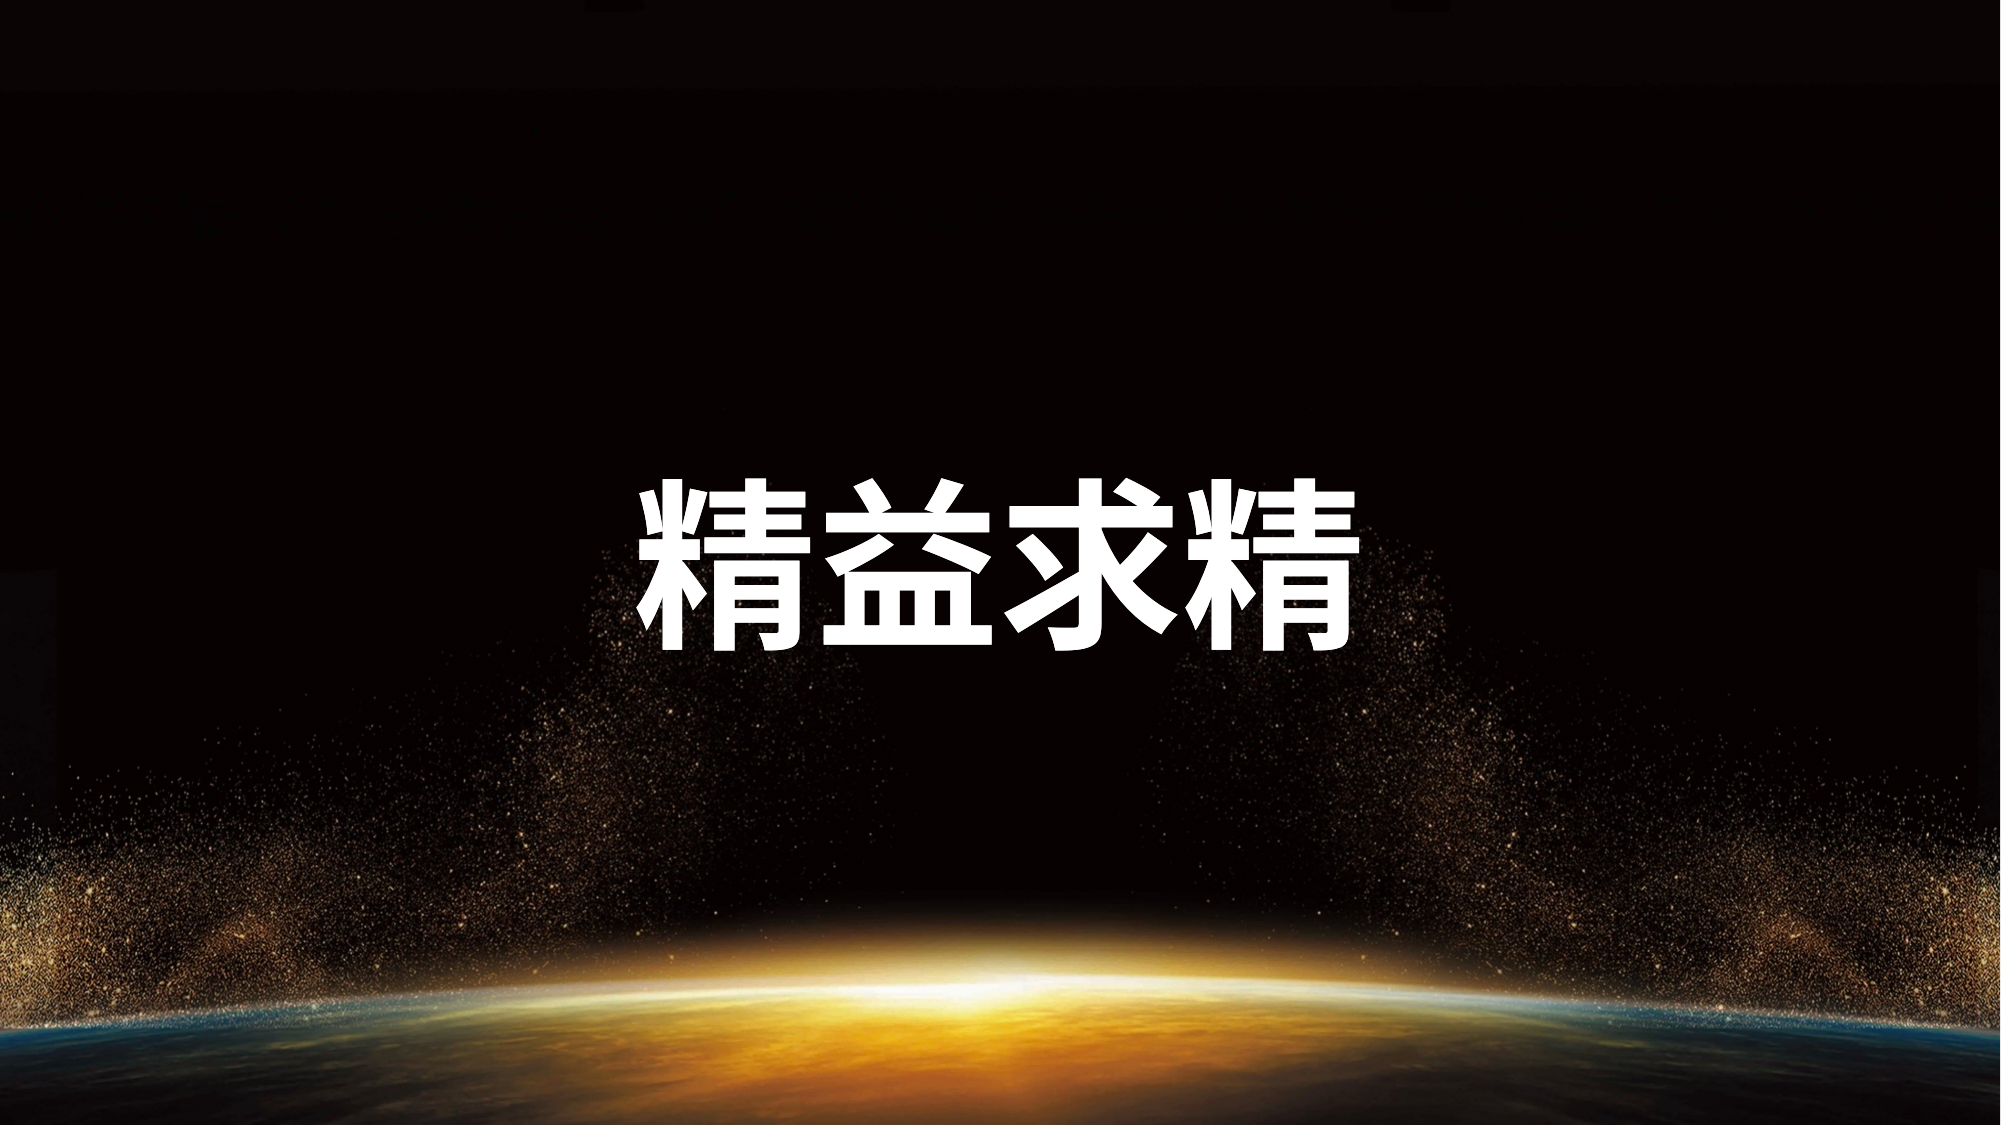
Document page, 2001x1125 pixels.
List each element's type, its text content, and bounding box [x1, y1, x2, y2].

picture [0, 0, 2001, 1125]
text_box 精益求精 [618, 443, 1382, 679]
